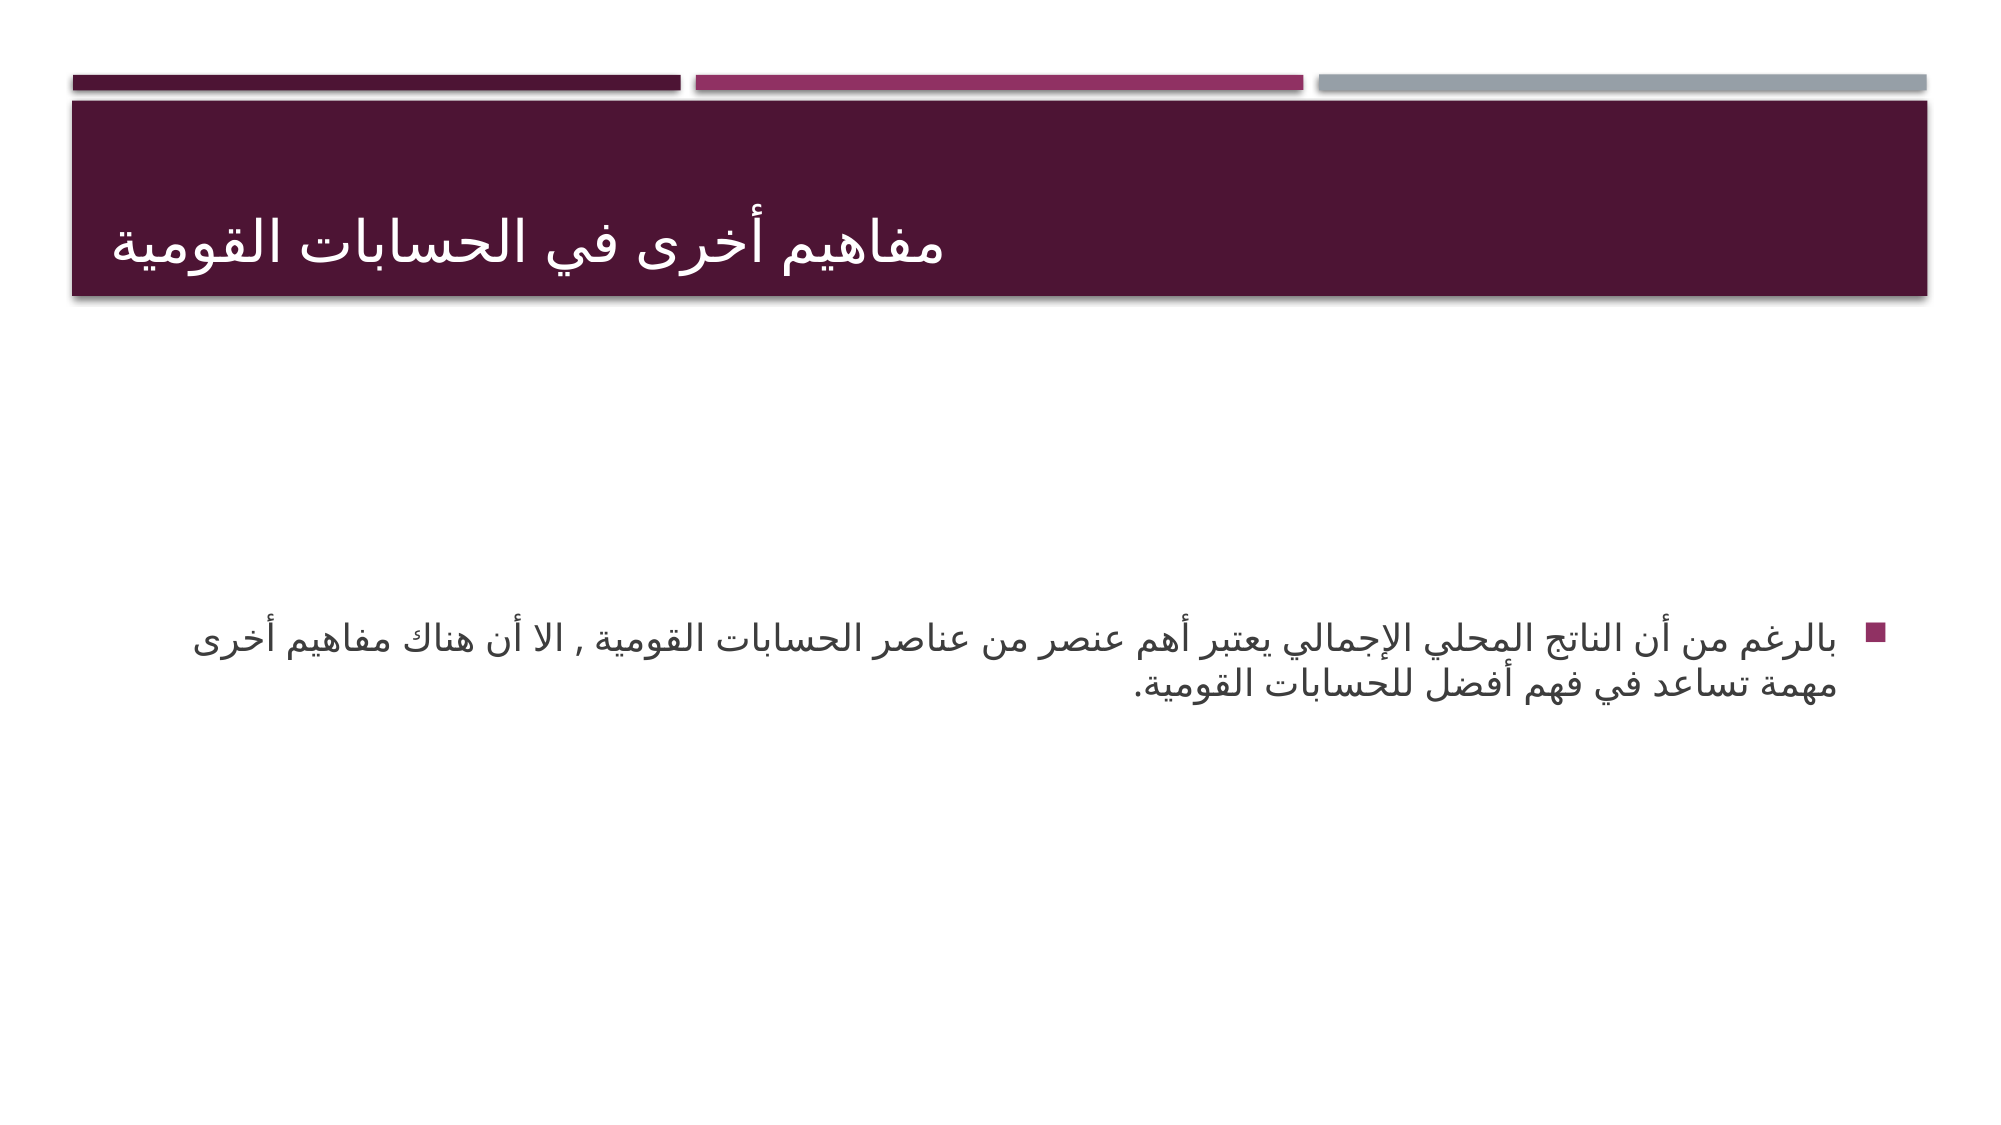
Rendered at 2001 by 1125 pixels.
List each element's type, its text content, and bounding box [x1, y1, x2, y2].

list بالرغم من أن الناتج المحلي الإجمالي يعتبر أهم عنصر من عناصر الحسابات القومية , الا أن هناك مفاهيم أخرى مهمة تساعد في فهم أفضل للحسابات القومية. [95, 357, 1905, 962]
title مفاهيم أخرى في الحسابات القومية [95, 115, 1905, 282]
